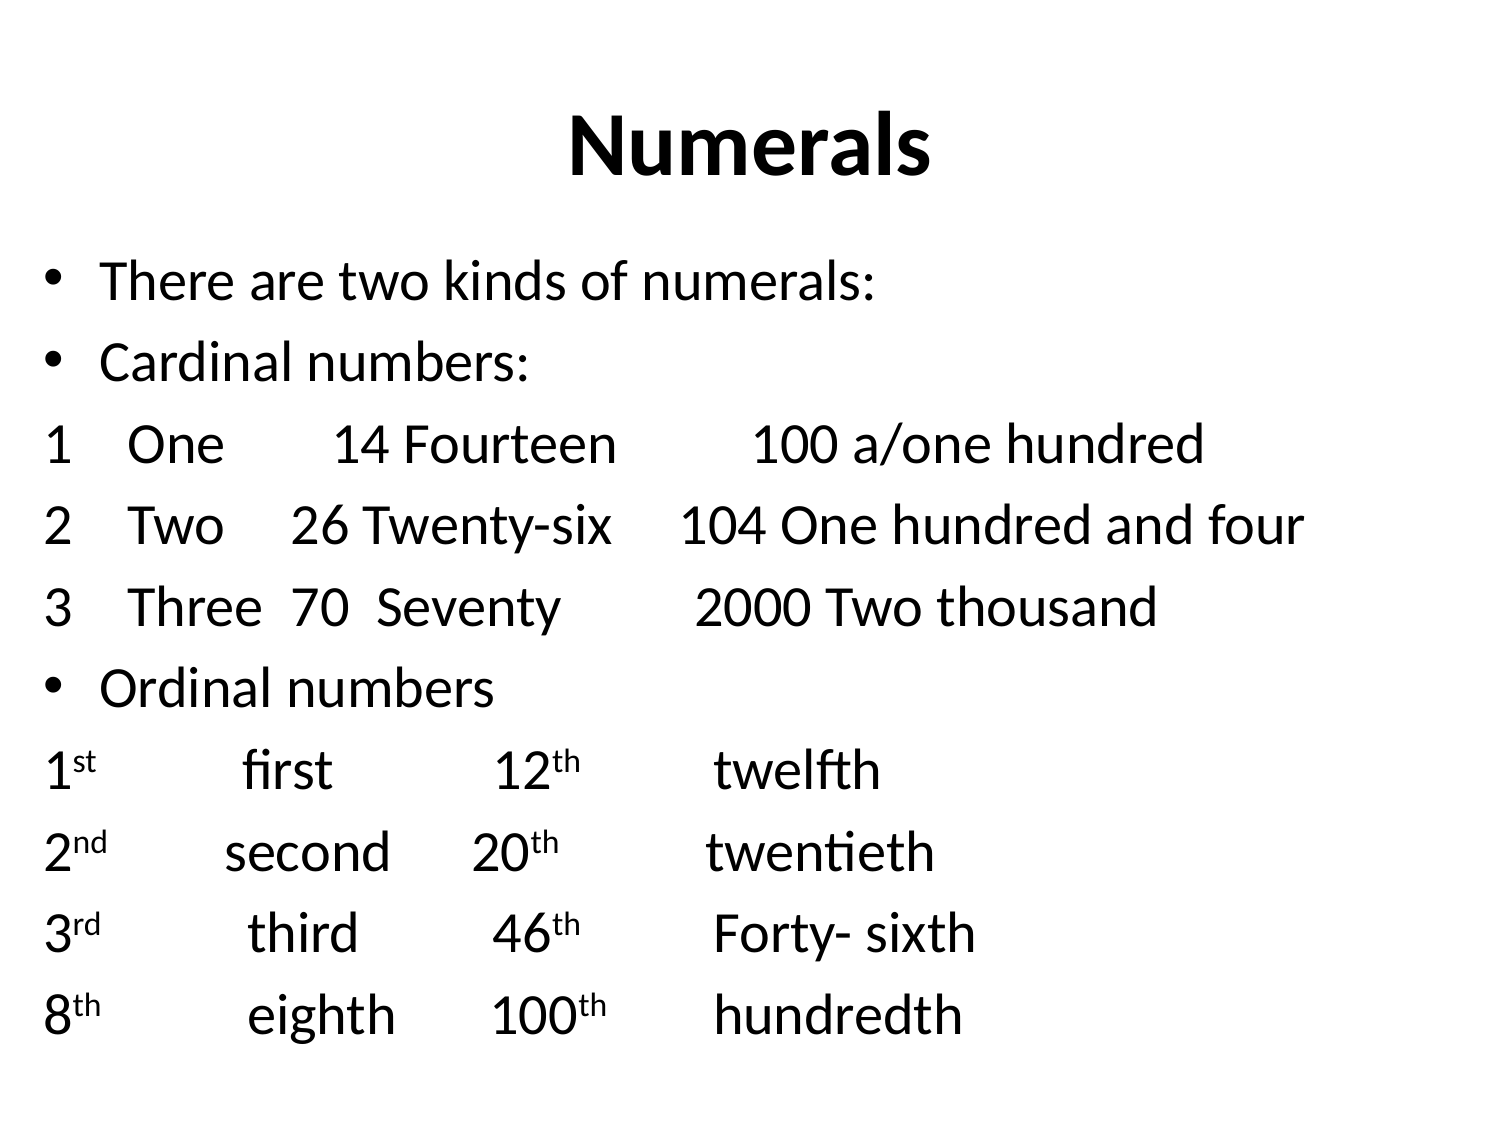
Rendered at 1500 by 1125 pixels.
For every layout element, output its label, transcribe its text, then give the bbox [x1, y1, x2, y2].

title Numerals [75, 45, 1425, 233]
list There are two kinds of numerals: Cardinal numbers: One 14 Fourteen 100 a/one hundred Two 26 Twenty-six 104 One hundred and four Three 70 Seventy 2000 Two thousand Ordinal numbers 1st first 12th twelfth 2nd second 20th twentieth 3rd third 46th Forty- sixth 8th eighth 100th hundredth [28, 234, 1442, 1067]
